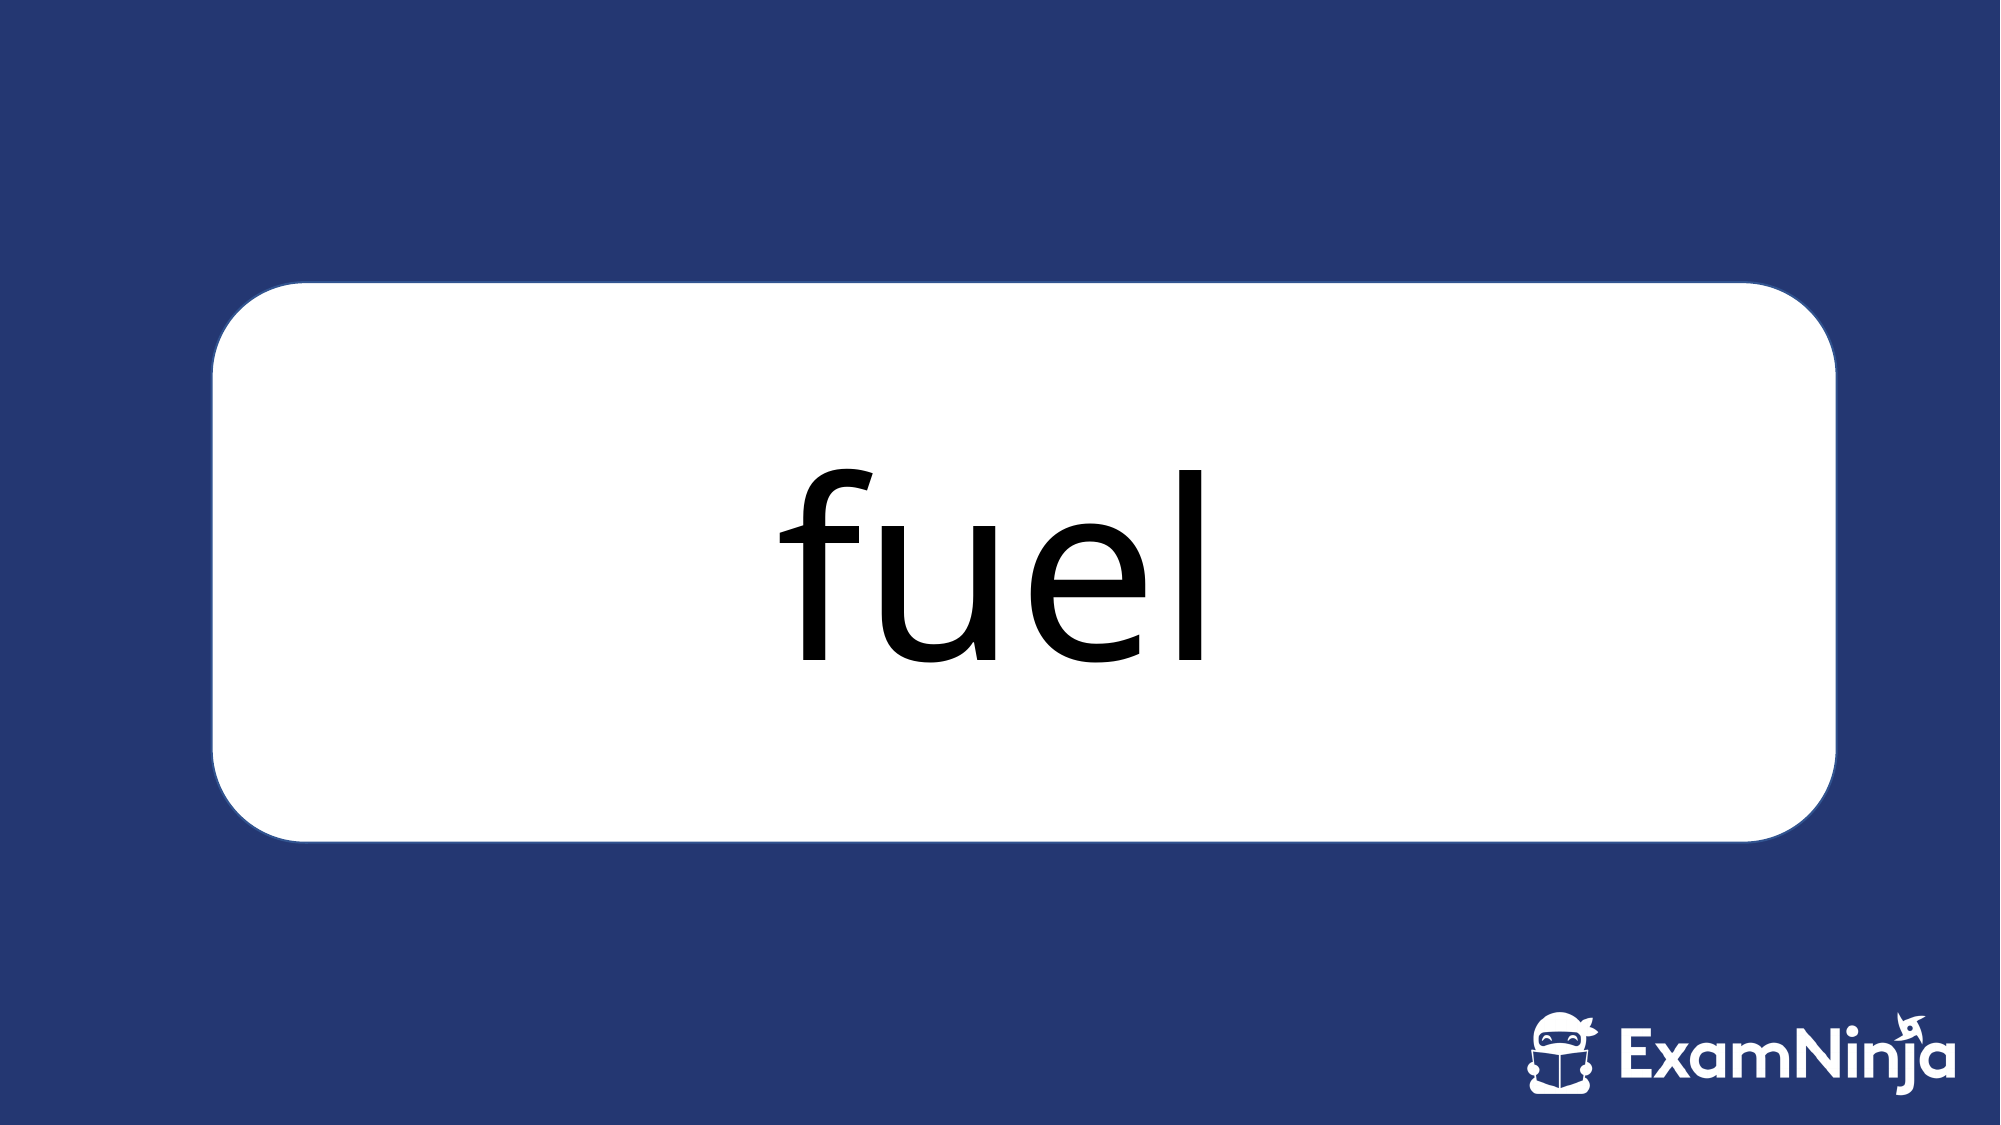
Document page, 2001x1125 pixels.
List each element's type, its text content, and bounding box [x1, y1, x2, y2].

text_box [210, 281, 1838, 403]
text_box [210, 719, 1838, 844]
picture [1501, 1003, 1979, 1102]
text_box fuel [143, 403, 1857, 719]
